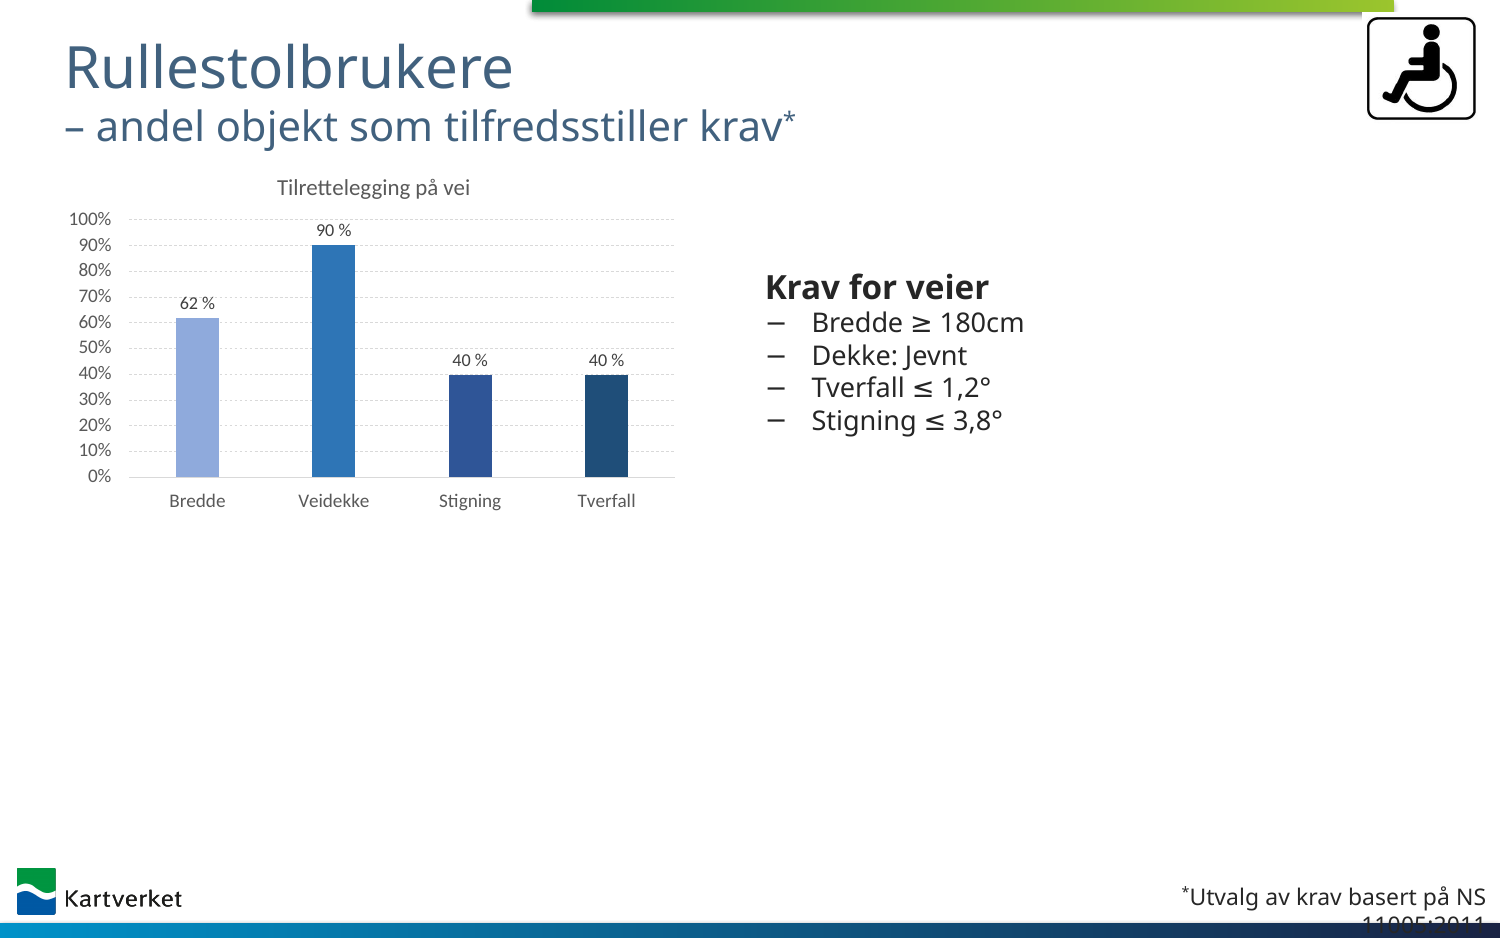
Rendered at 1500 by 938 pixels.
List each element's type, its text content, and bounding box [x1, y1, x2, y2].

text_box *Utvalg av krav basert på NS 11005:2011 [1068, 873, 1500, 938]
picture [62, 166, 686, 519]
text_box Krav for veier Bredde ≥ 180cm Dekke: Jevnt Tverfall ≤ 1,2° Stigning ≤ 3,8° [750, 258, 1234, 444]
text_box Rullestolbrukere – andel objekt som tilfredsstiller krav* [49, 25, 1431, 158]
picture [1362, 12, 1481, 126]
